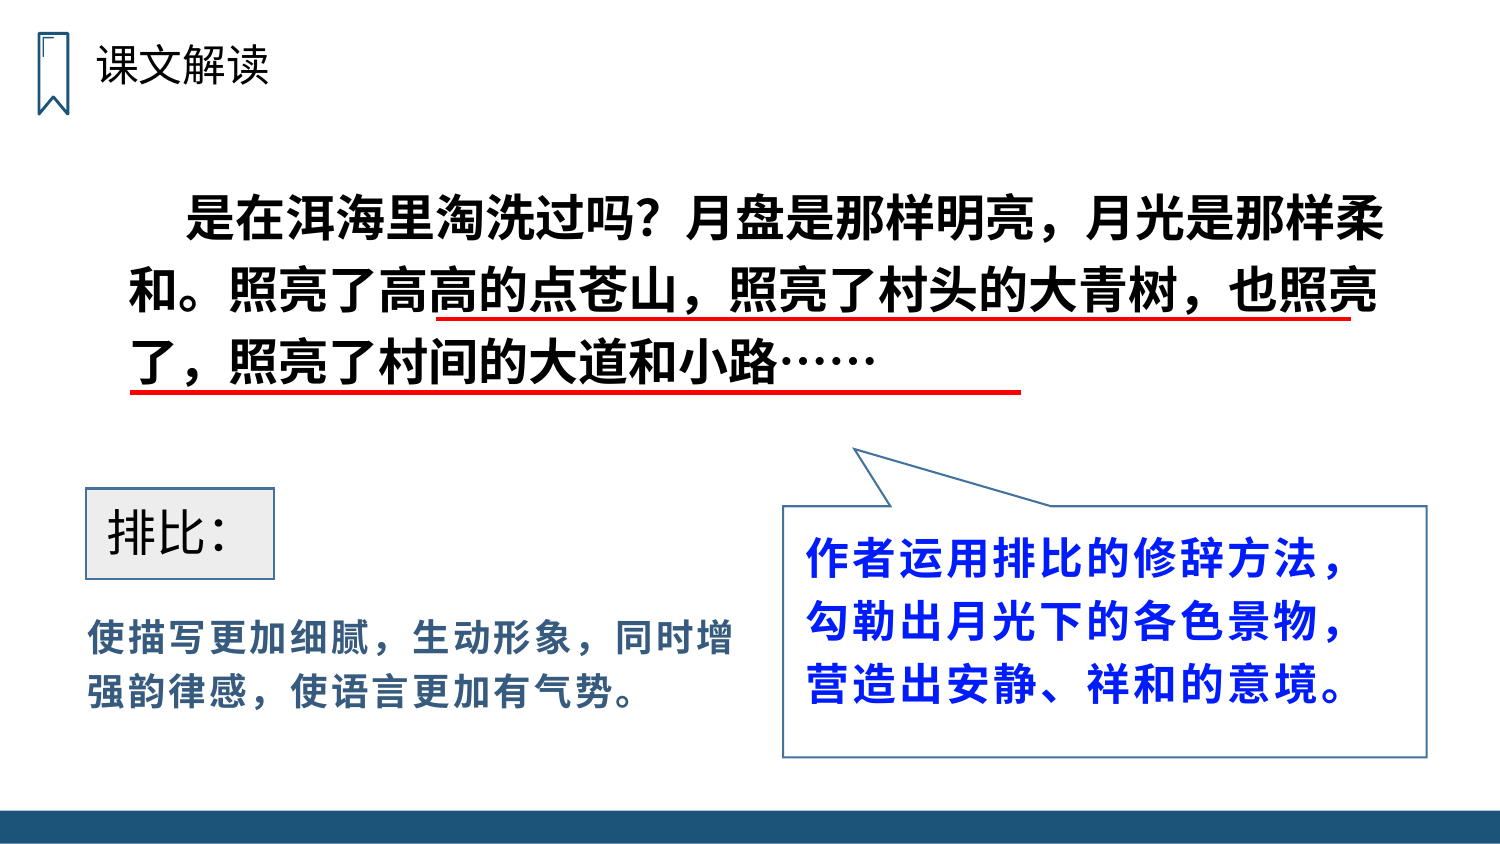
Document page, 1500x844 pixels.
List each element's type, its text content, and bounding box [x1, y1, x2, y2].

text_box 使描写更加细腻，生动形象，同时增强韵律感，使语言更加有气势。 [76, 599, 750, 719]
text_box 课文解读 [83, 32, 282, 96]
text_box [86, 488, 274, 580]
text_box 作者运用排比的修辞方法，勾勒出月光下的各色景物，营造出安静、祥和的意境。 [794, 514, 1408, 715]
text_box [782, 447, 1428, 759]
text_box 是在洱海里淘洗过吗？月盘是那样明亮，月光是那样柔和。照亮了高高的点苍山，照亮了村头的大青树，也照亮了，照亮了村间的大道和小路…… [117, 168, 1407, 396]
